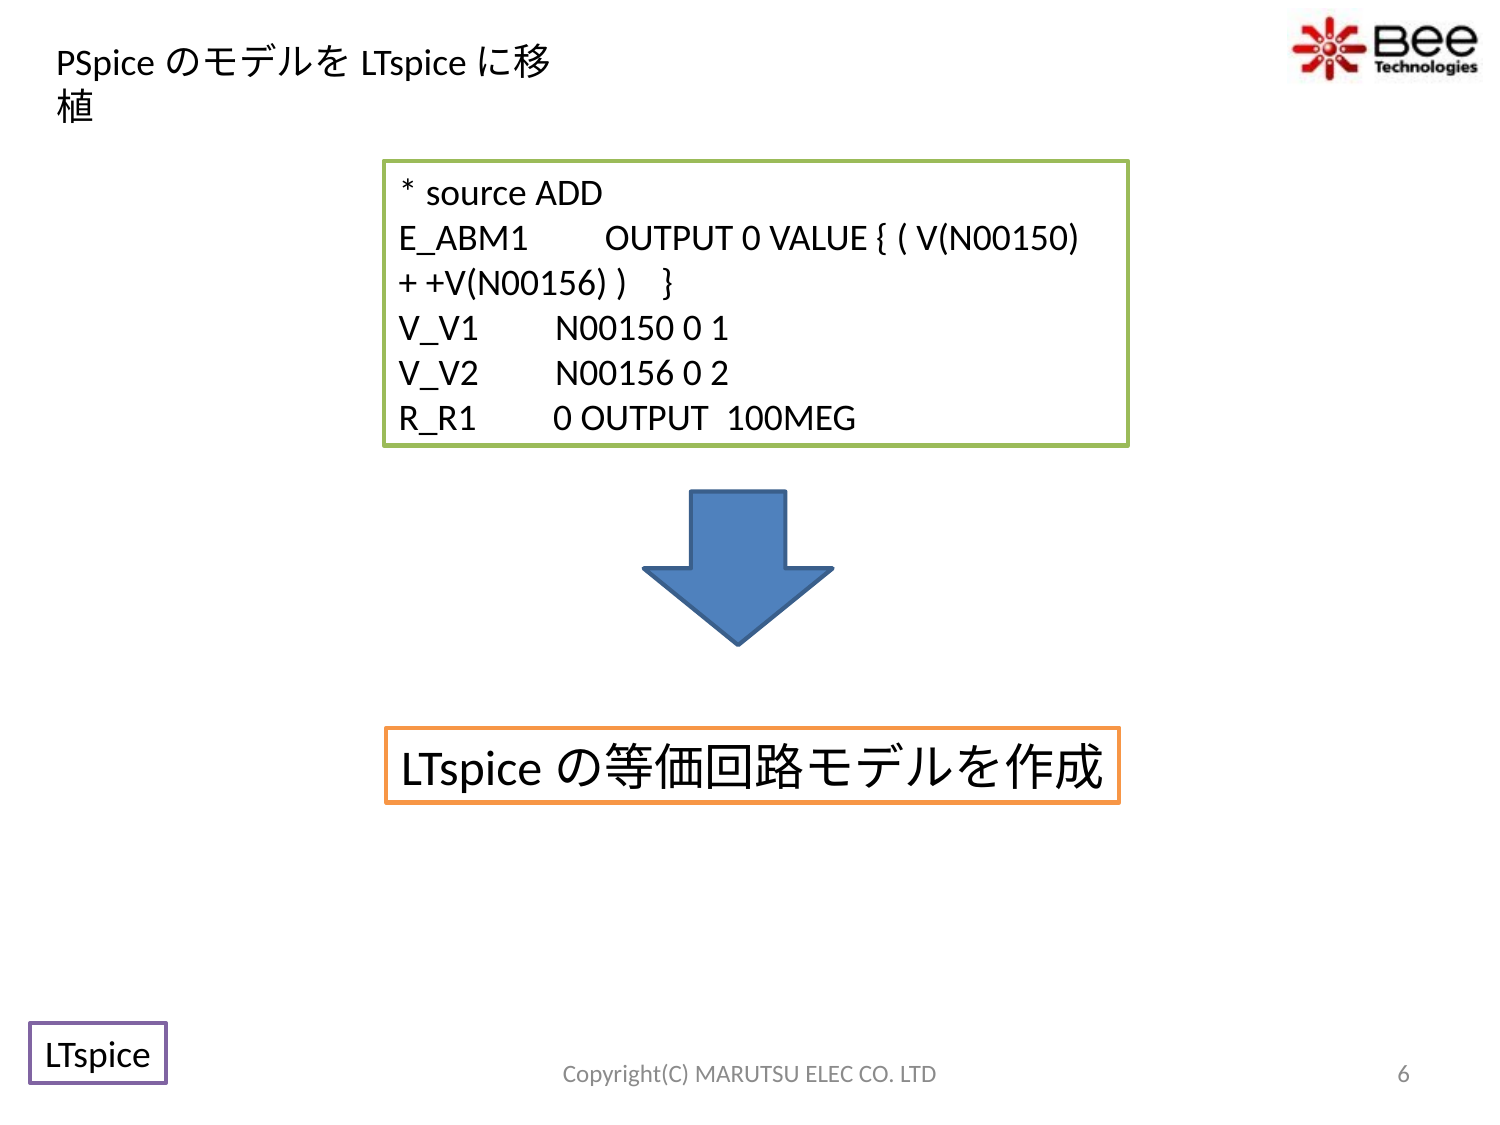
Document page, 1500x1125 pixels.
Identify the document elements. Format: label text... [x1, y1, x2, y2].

text_box * source ADD E_ABM1 OUTPUT 0 VALUE { ( V(N00150) + +V(N00156) ) } V_V1 N00150 0 1 V_V2 N00156 0 2 R_R1 0 OUTPUT 100MEG [382, 159, 1130, 448]
text_box LTspiceの等価回路モデルを作成 [384, 726, 1121, 805]
text_box LTspice [28, 1021, 168, 1085]
picture [1286, 8, 1483, 91]
slide_number 6 [1074, 1042, 1425, 1103]
text_box [641, 489, 835, 647]
text_box PSpiceのモデルをLTspiceに移植 [41, 30, 597, 136]
footer Copyright(C) MARUTSU ELEC CO. LTD [512, 1042, 988, 1103]
